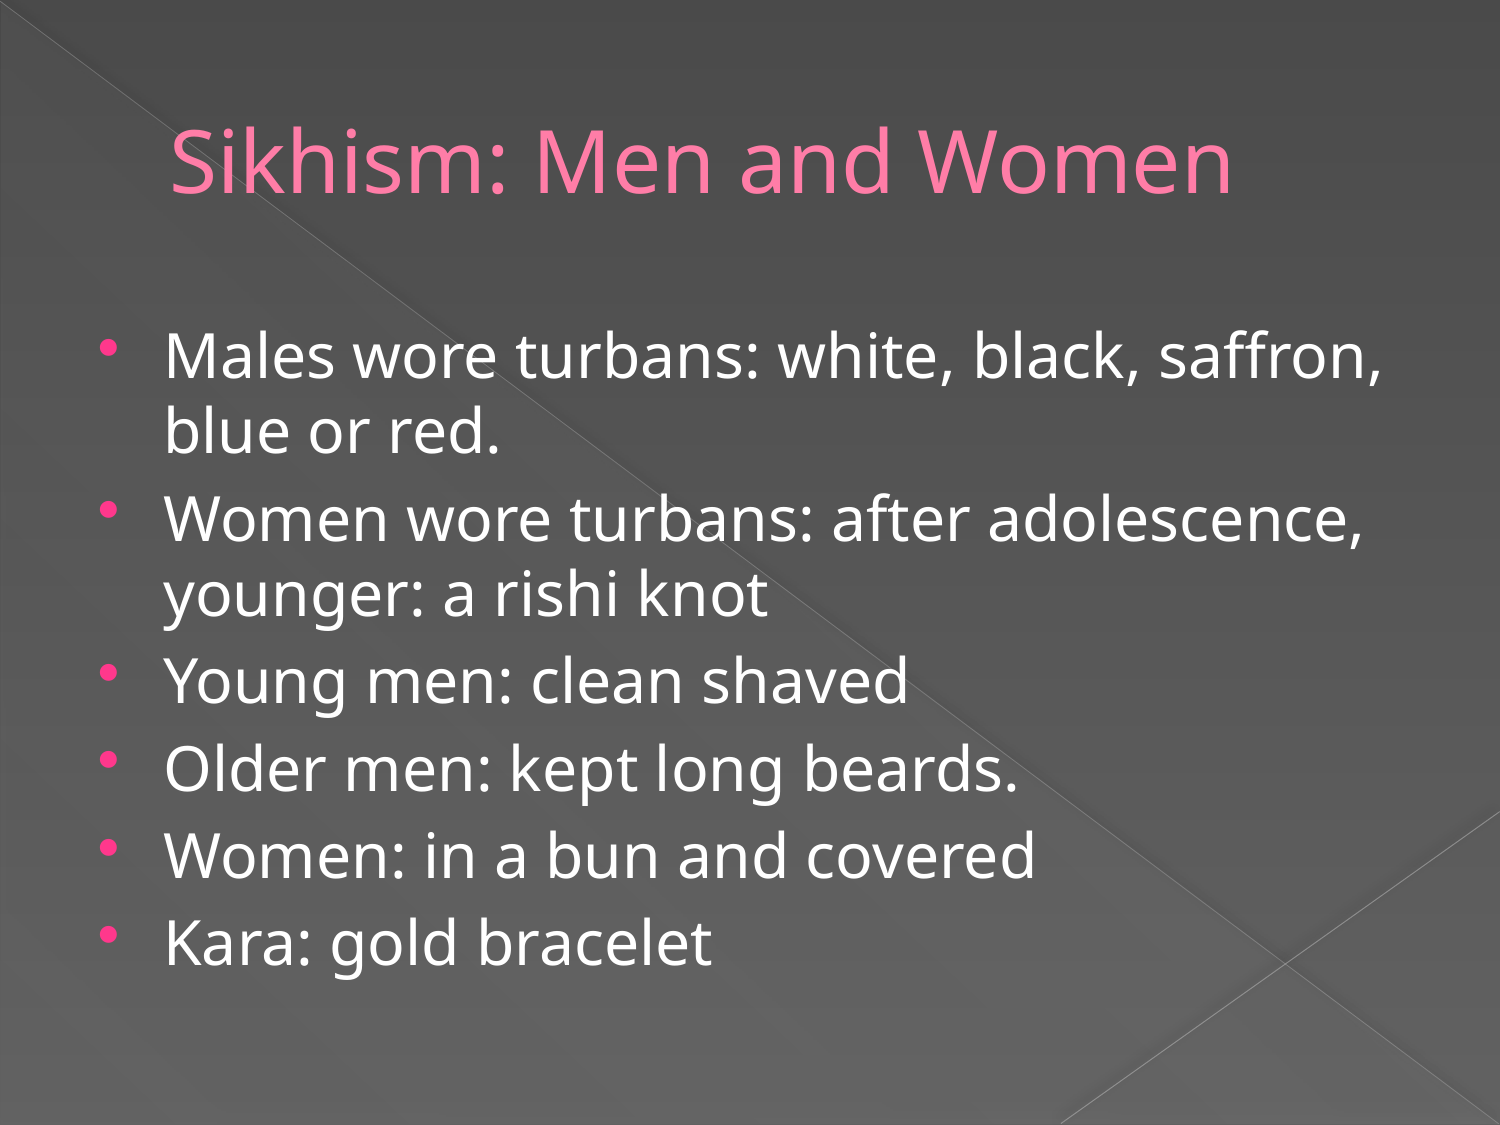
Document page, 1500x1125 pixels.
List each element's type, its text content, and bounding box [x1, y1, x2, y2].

title Sikhism: Men and Women [75, 43, 1425, 274]
list Males wore turbans: white, black, saffron, blue or red. Women wore turbans: after adolescence, younger: a rishi knot Young men: clean shaved Older men: kept long beards. Women: in a bun and covered Kara: gold bracelet [75, 308, 1425, 1059]
